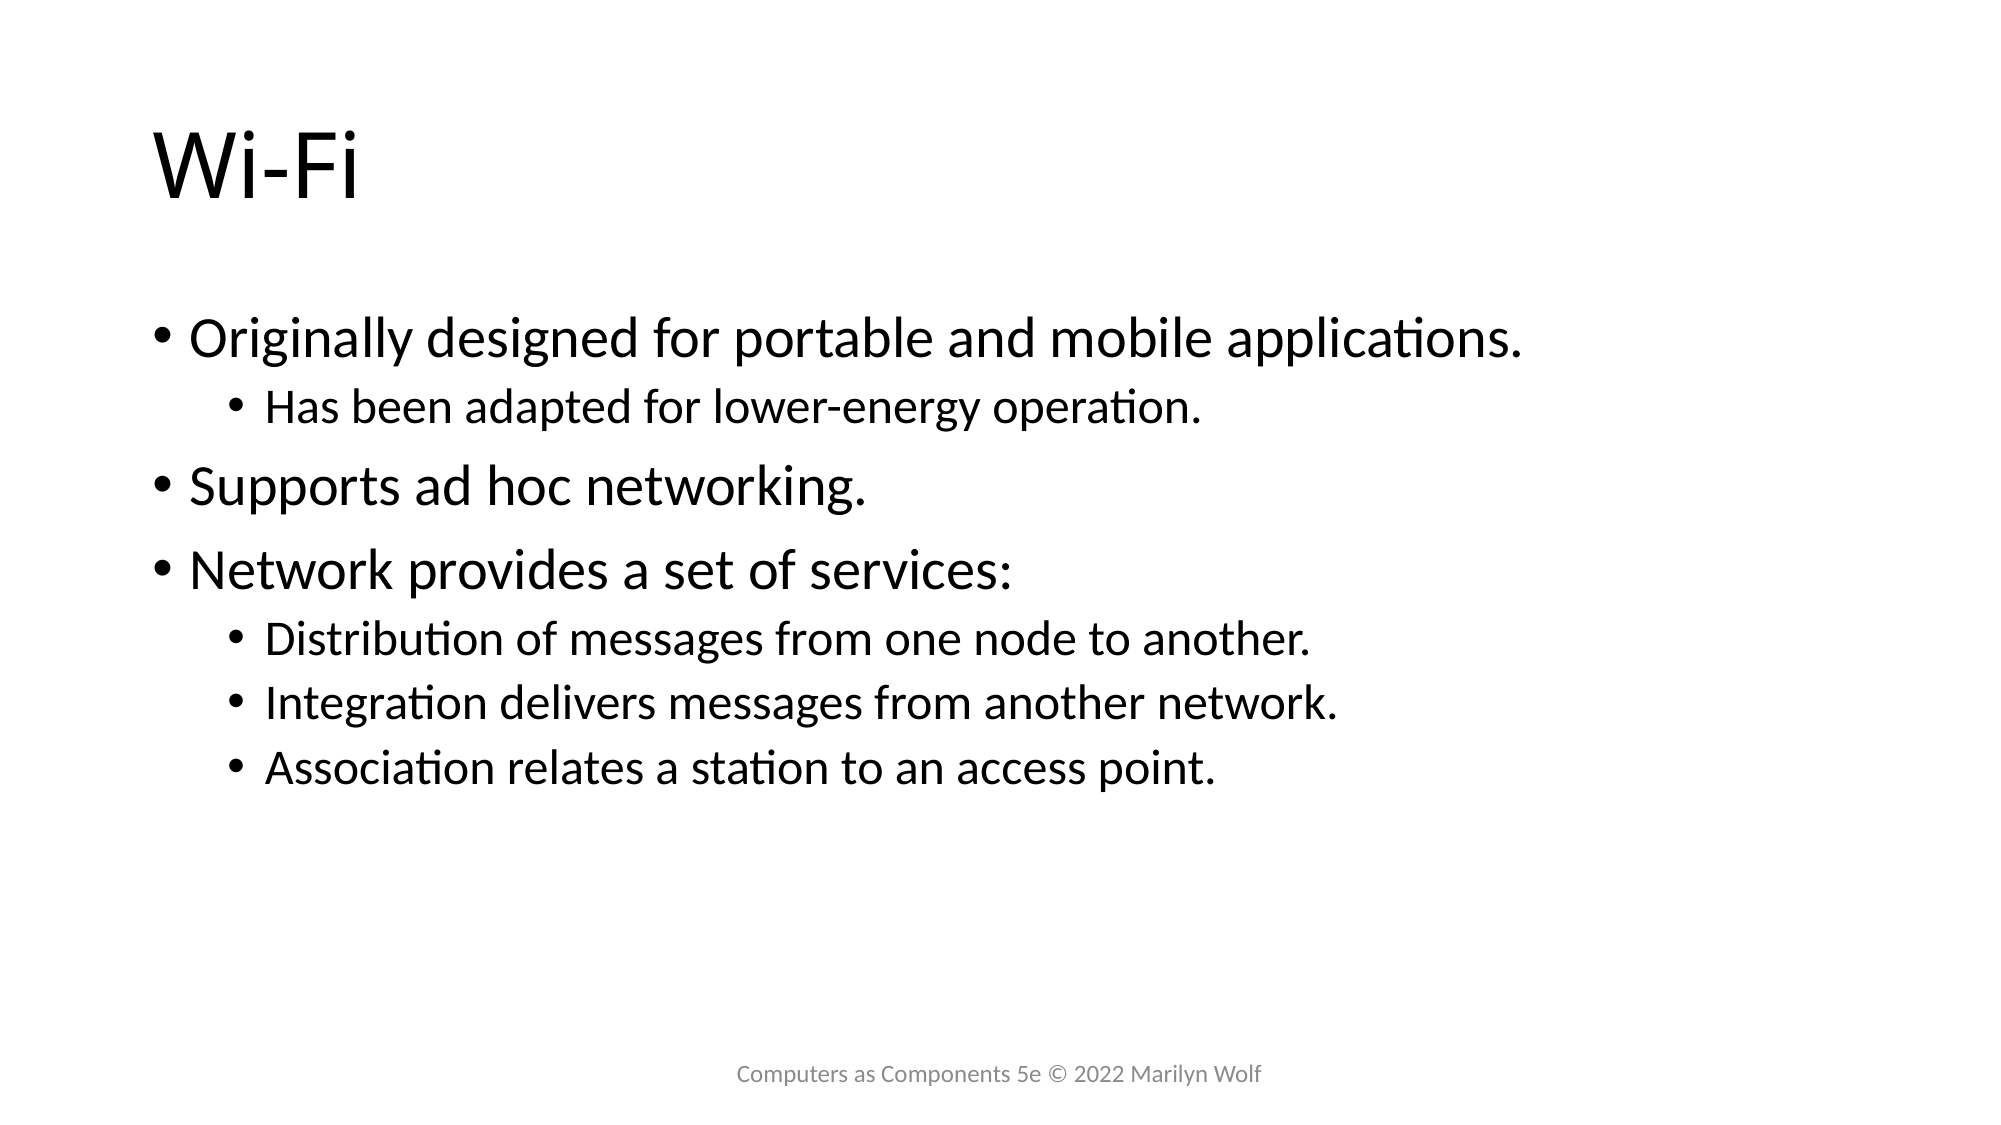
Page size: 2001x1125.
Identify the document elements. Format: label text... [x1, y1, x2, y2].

title Wi-Fi [137, 59, 1863, 278]
footer Computers as Components 5e © 2022 Marilyn Wolf [662, 1042, 1338, 1103]
list Originally designed for portable and mobile applications. Has been adapted for lower-energy operation. Supports ad hoc networking. Network provides a set of services: Distribution of messages from one node to another. Integration delivers messages from another network. Association relates a station to an access point. [137, 299, 1863, 1014]
